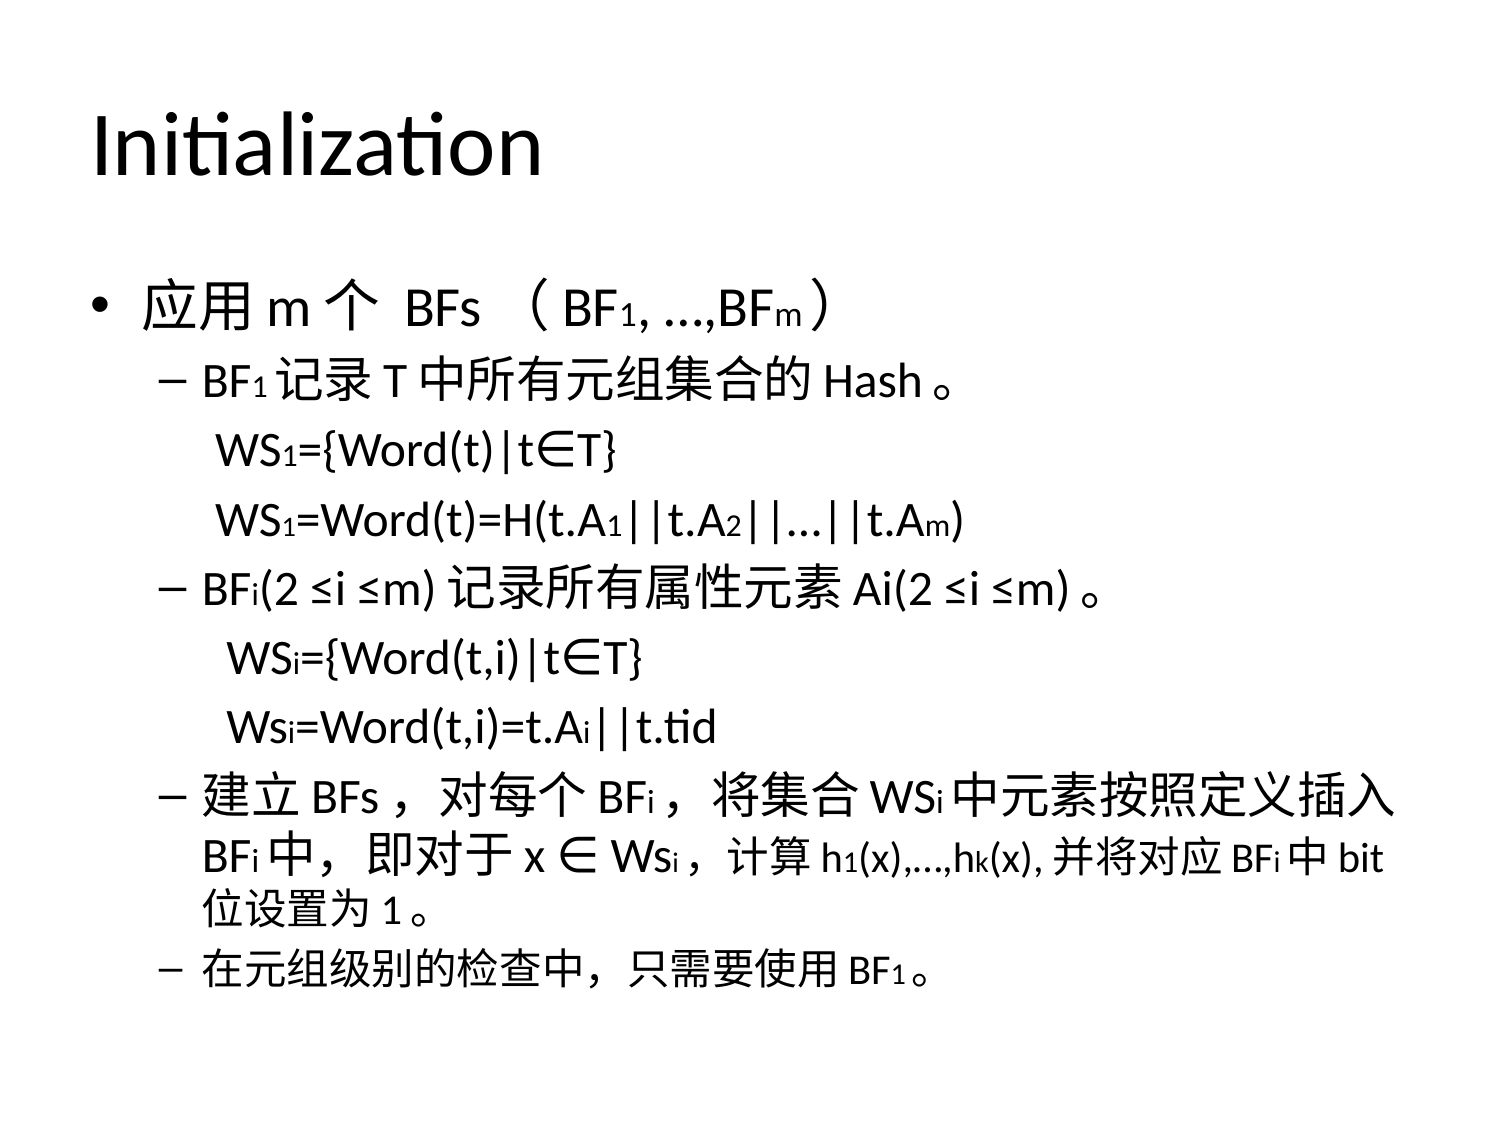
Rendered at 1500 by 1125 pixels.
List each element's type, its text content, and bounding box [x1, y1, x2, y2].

title Initialization [75, 45, 1425, 233]
list 应用m个 BFs（BF1, …,BFm） BF1记录T中所有元组集合的Hash。 WS1={Word(t)|t∈T} WS1=Word(t)=H(t.A1||t.A2||…||t.Am) BFi(2 ≤i ≤m)记录所有属性元素Ai(2 ≤i ≤m)。 WSi={Word(t,i)|t∈T} Wsi=Word(t,i)=t.Ai||t.tid 建立BFs，对每个BFi，将集合WSi中元素按照定义插入BFi中，即对于x ∈ Wsi，计算h1(x),…,hk(x),并将对应BFi中bit位设置为1。 在元组级别的检查中，只需要使用BF1。 [75, 262, 1425, 1005]
